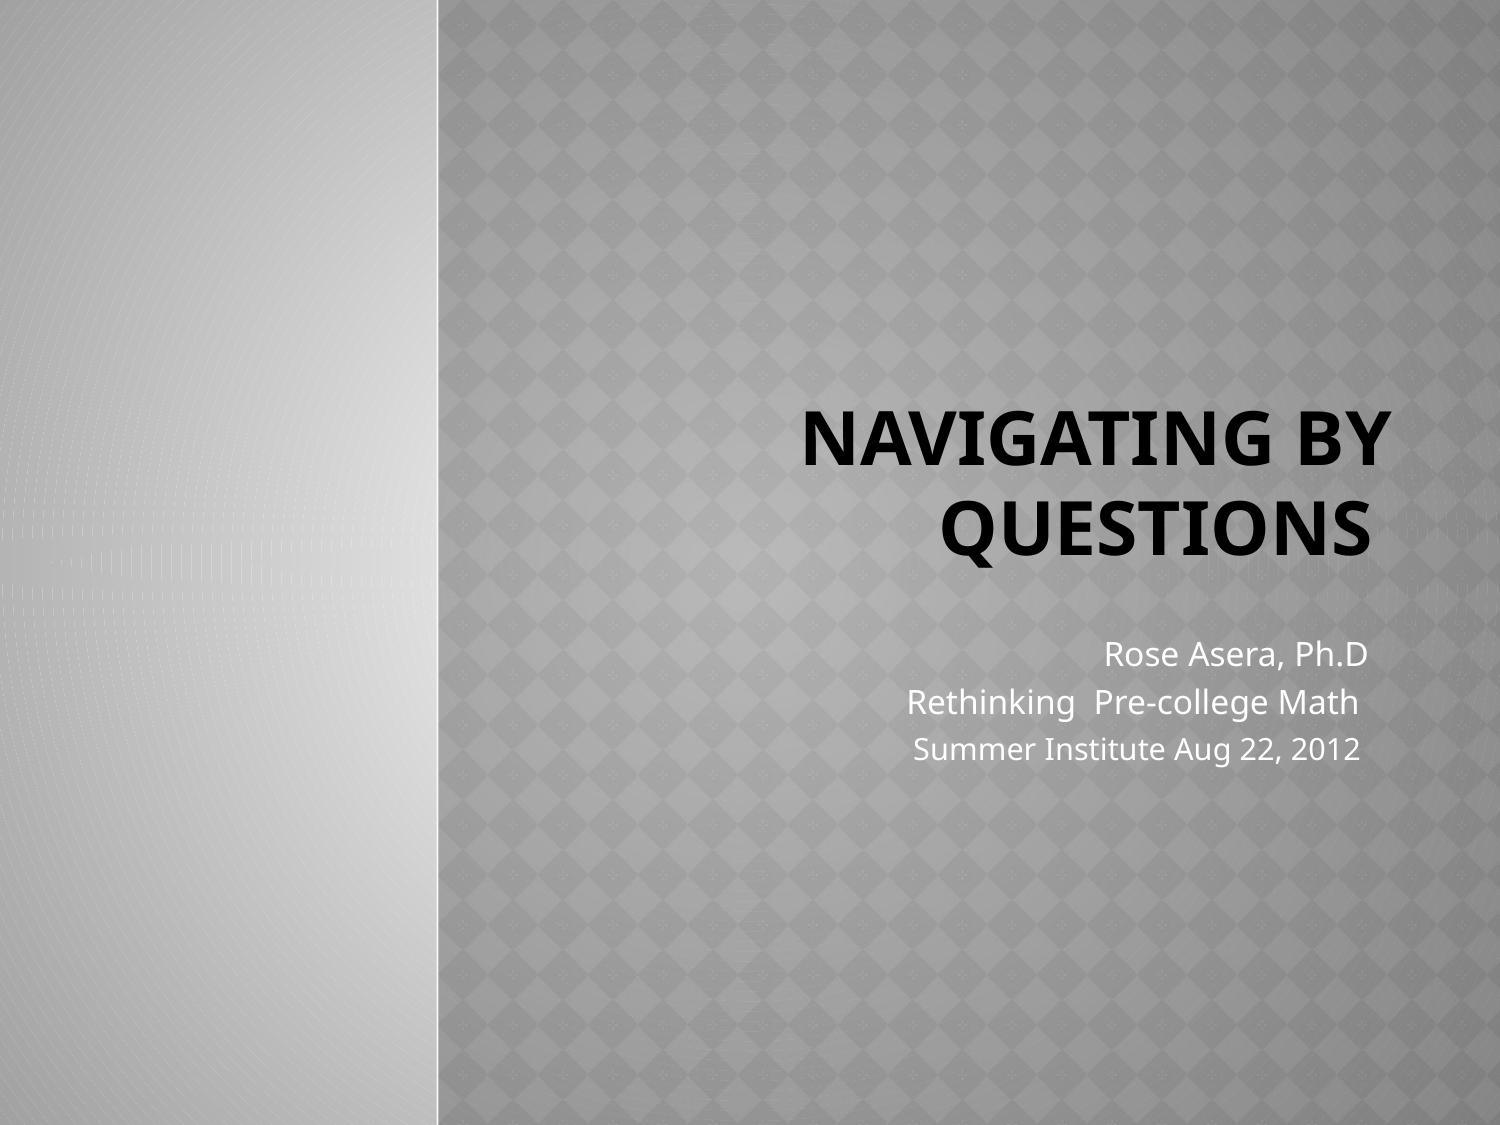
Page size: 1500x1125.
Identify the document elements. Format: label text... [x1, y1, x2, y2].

title Navigating by Questions [562, 99, 1400, 571]
subtitle Rose Asera, Ph.D Rethinking Pre-college Math Summer Institute Aug 22, 2012 [537, 587, 1377, 769]
